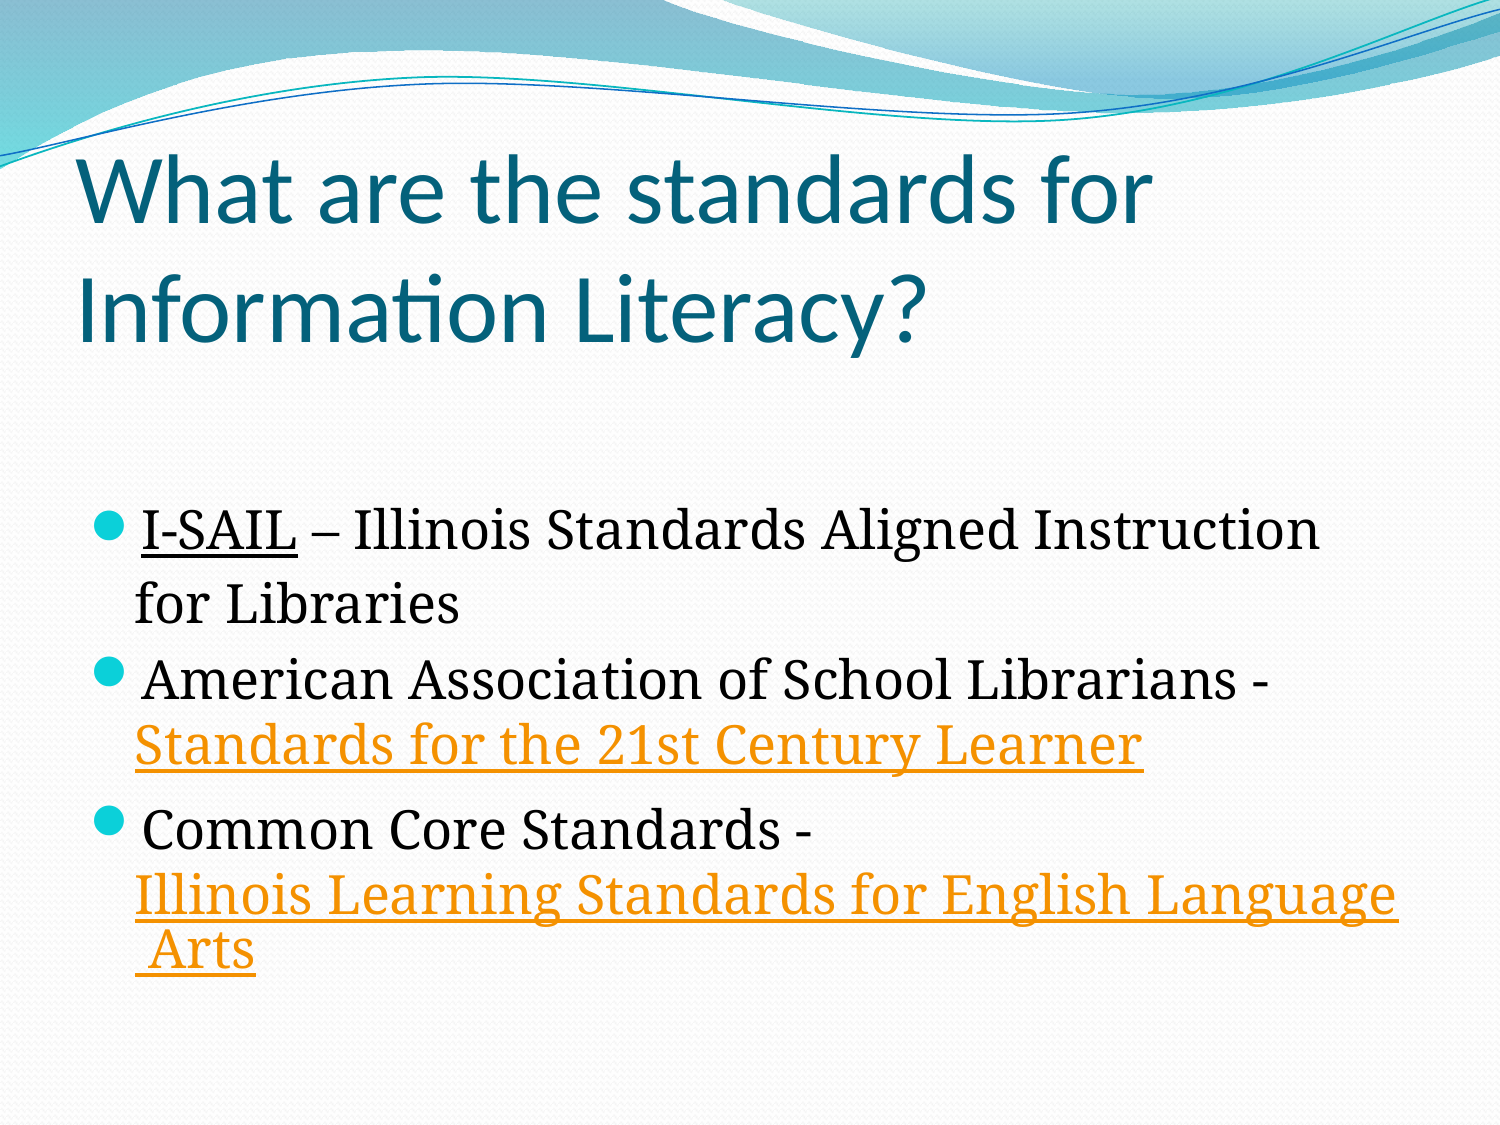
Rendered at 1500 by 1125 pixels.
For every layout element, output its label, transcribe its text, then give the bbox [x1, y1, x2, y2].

list I-SAIL – Illinois Standards Aligned Instruction for Libraries American Association of School Librarians - Standards for the 21st Century Learner Common Core Standards - Illinois Learning Standards for English Language Arts [75, 412, 1425, 1038]
title What are the standards for Information Literacy? [75, 115, 1425, 363]
